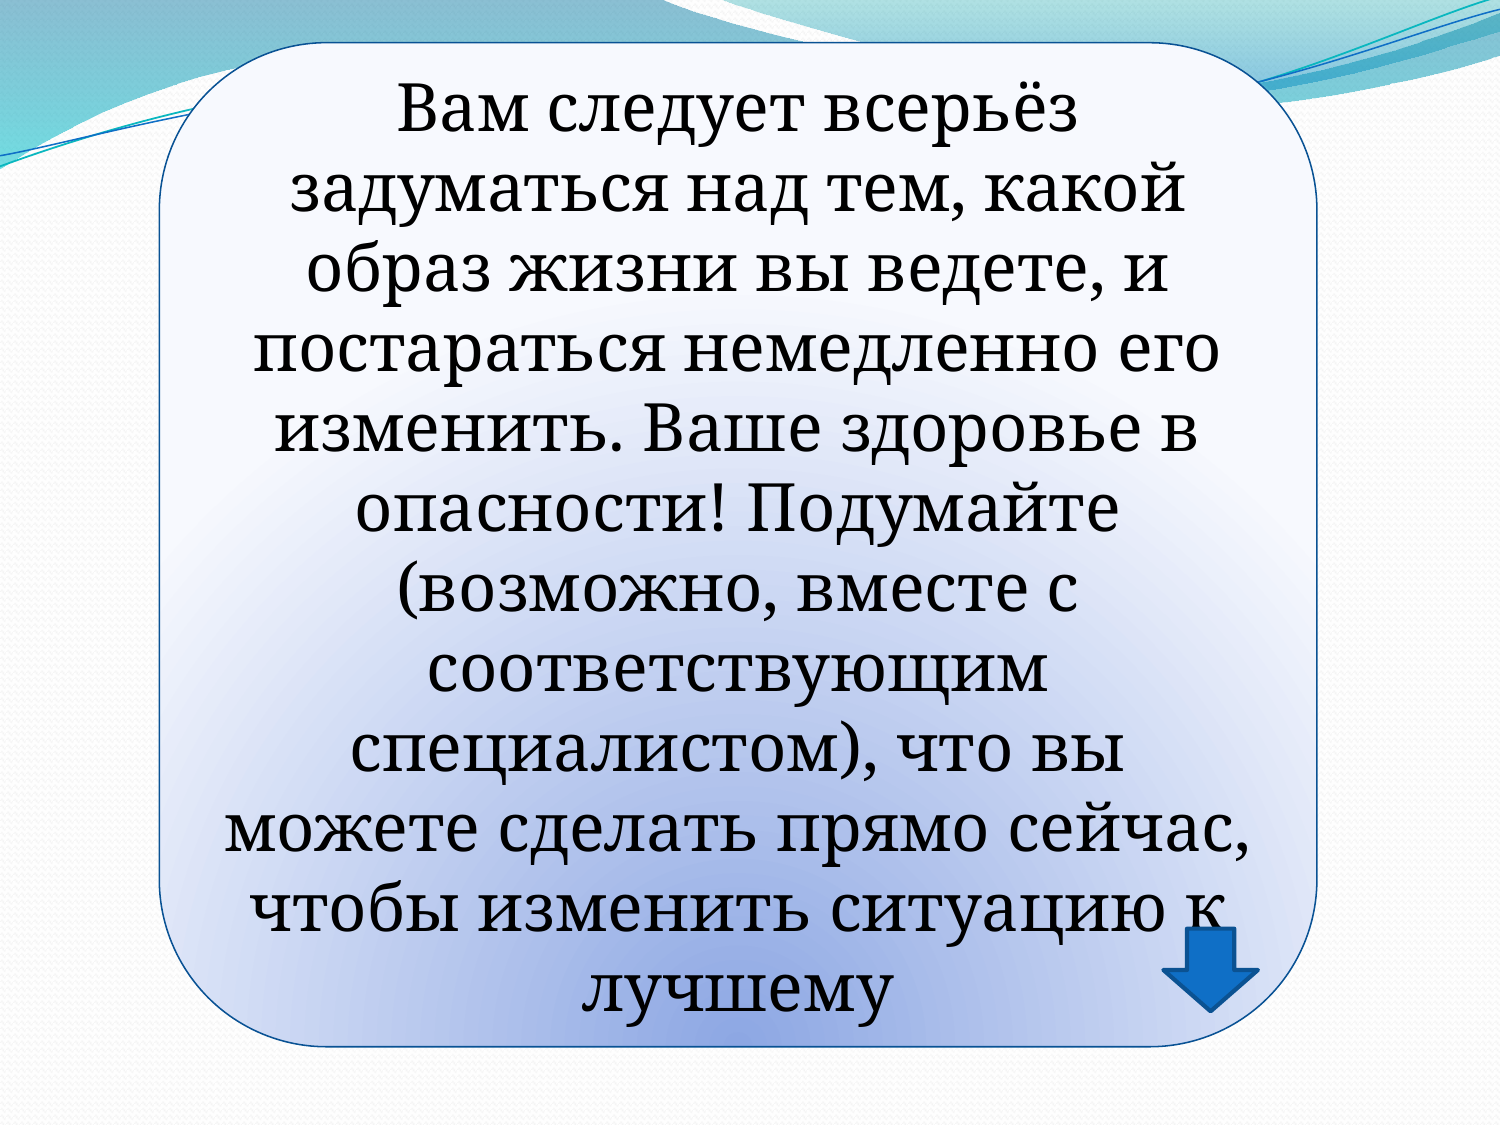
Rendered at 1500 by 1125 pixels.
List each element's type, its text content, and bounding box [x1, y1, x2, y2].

text_box [1161, 926, 1260, 1013]
text_box Вам следует всерьёз задуматься над тем, какой образ жизни вы ведете, и постараться немедленно его изменить. Ваше здоровье в опасности! Подумайте (возможно, вместе с соответствующим специалистом), что вы можете сделать прямо сейчас, чтобы изменить ситуацию к лучшему [158, 41, 1318, 1048]
